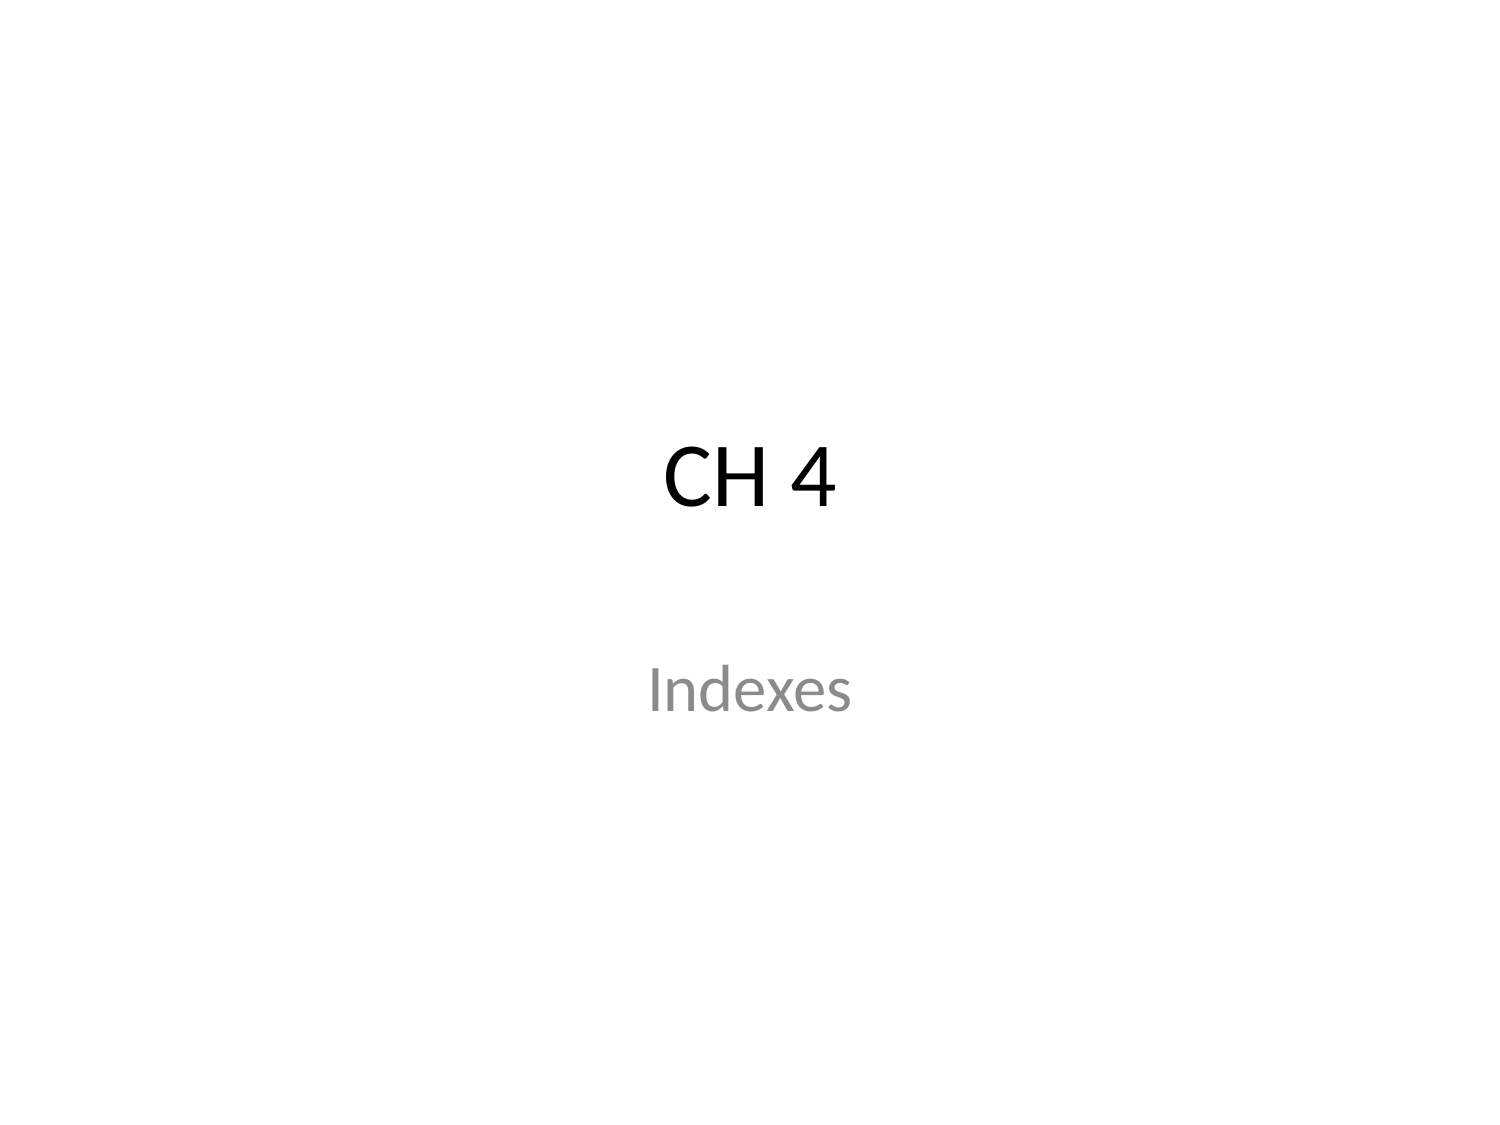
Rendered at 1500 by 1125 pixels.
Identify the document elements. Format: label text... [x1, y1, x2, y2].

title CH 4 [112, 349, 1388, 591]
subtitle Indexes [225, 637, 1275, 925]
